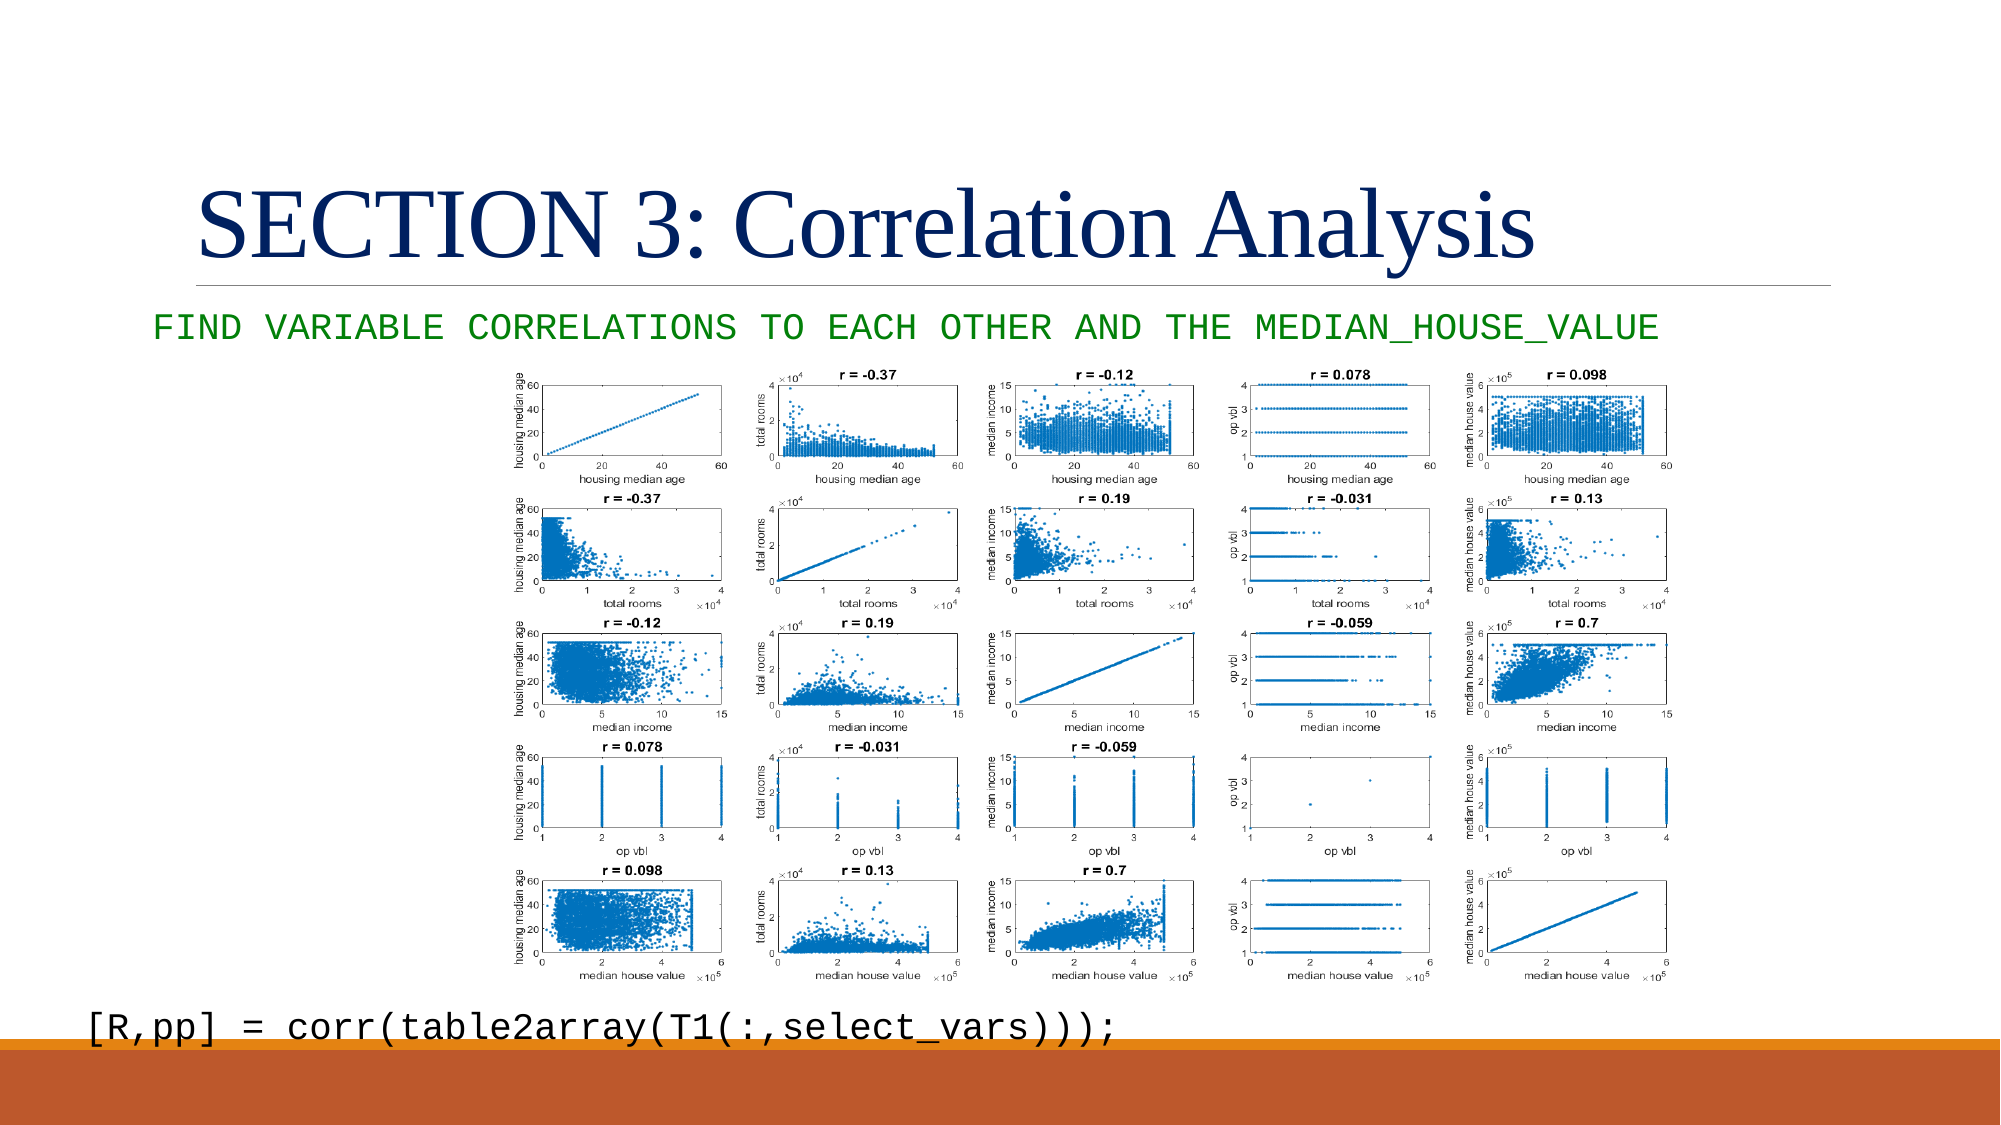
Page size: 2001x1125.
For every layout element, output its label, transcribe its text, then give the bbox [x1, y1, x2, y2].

picture [488, 343, 1702, 1005]
title SECTION 3: Correlation Analysis [180, 47, 1830, 285]
text_box [R,pp] = corr(table2array(T1(:,select_vars))); [69, 994, 1161, 1055]
text_box FIND VARIABLE CORRELATIONS TO EACH OTHER AND THE MEDIAN_HOUSE_VALUE [137, 299, 1863, 1046]
